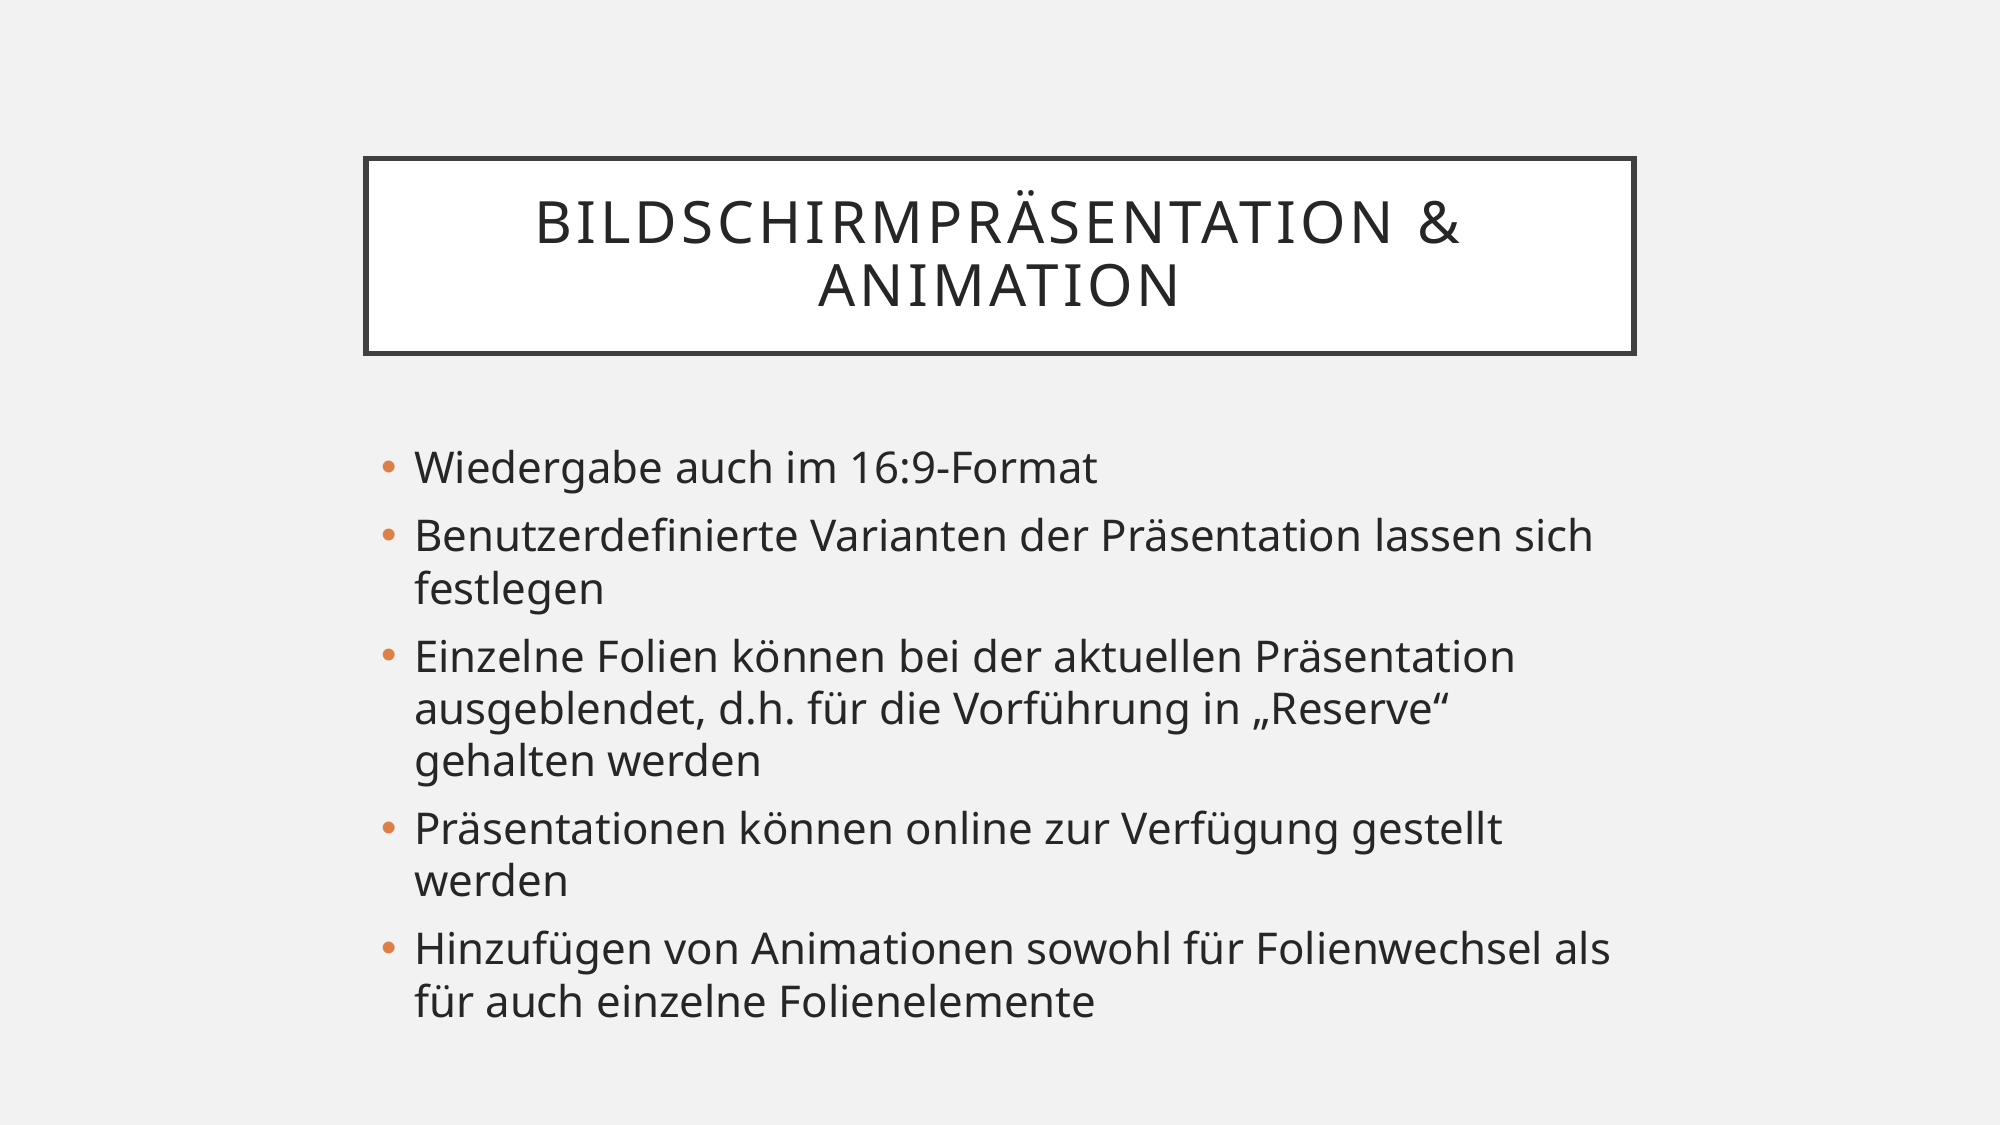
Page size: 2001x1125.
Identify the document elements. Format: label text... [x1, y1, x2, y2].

title Bildschirmpräsentation & Animation [363, 156, 1637, 356]
list Wiedergabe auch im 16:9-Format Benutzerdefinierte Varianten der Präsentation lassen sich festlegen Einzelne Folien können bei der aktuellen Präsentation ausgeblendet, d.h. für die Vorführung in „Reserve“ gehalten werden Präsentationen können online zur Verfügung gestellt werden Hinzufügen von Animationen sowohl für Folienwechsel als für auch einzelne Folienelemente [366, 432, 1634, 1038]
